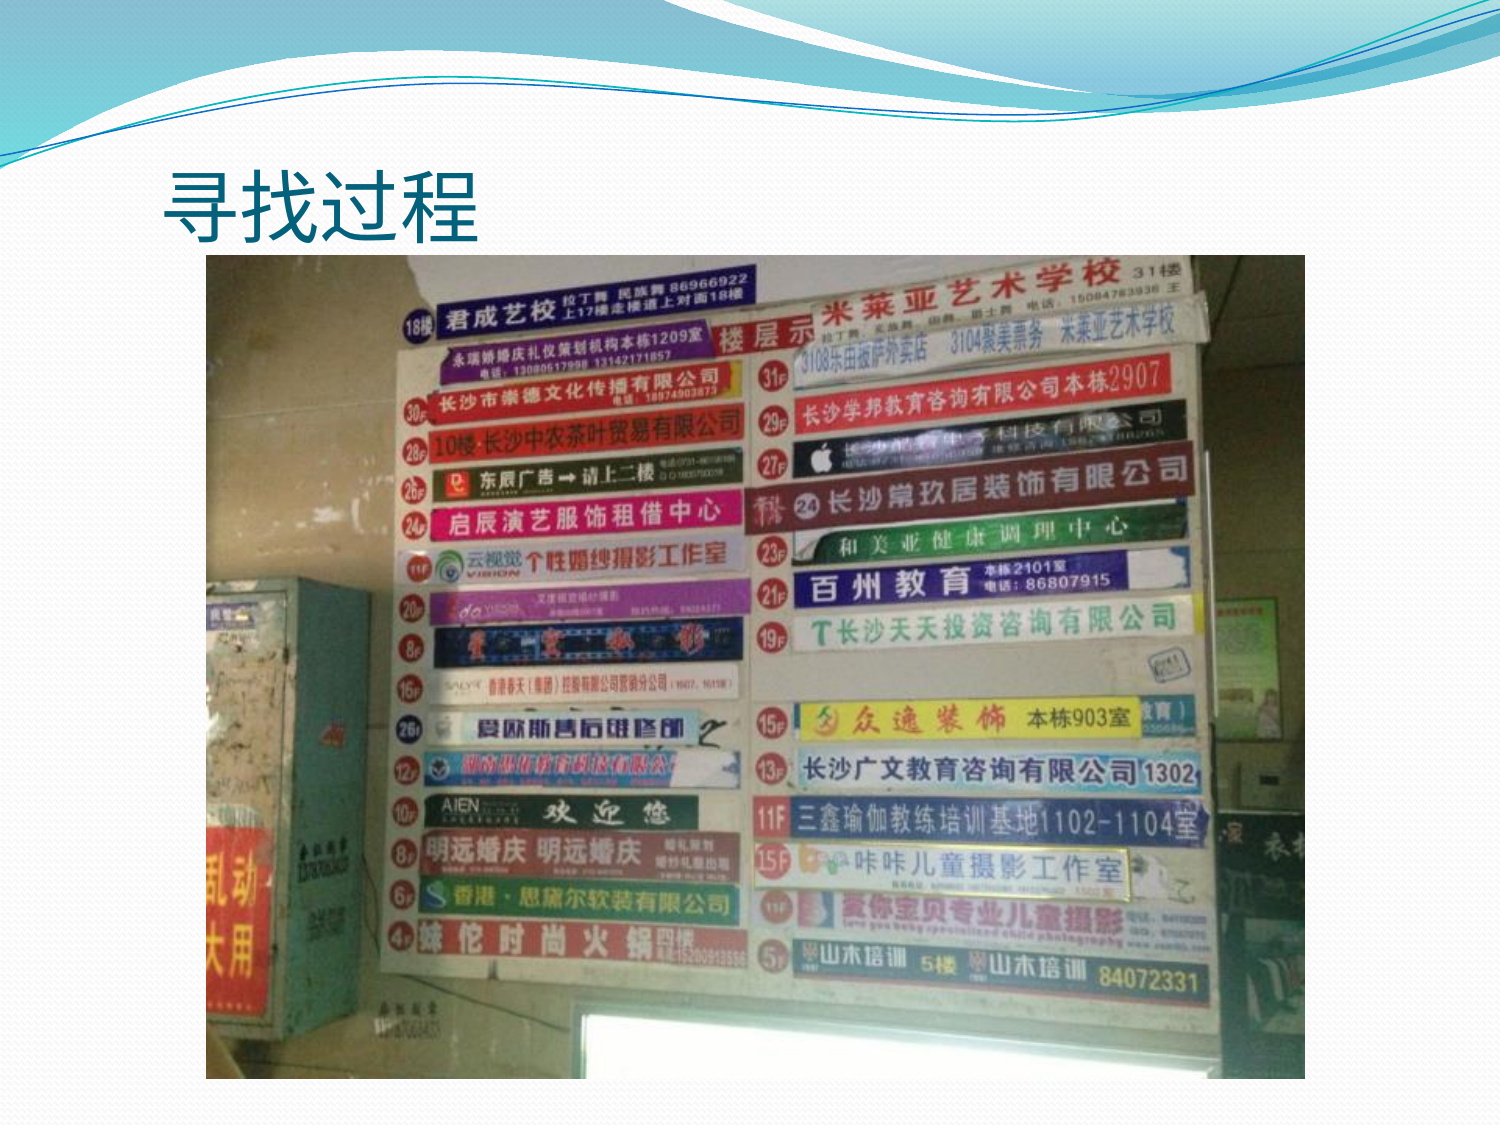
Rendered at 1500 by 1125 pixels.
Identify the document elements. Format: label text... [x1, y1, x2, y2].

picture [206, 255, 1305, 1079]
title 寻找过程 [159, 149, 1164, 254]
